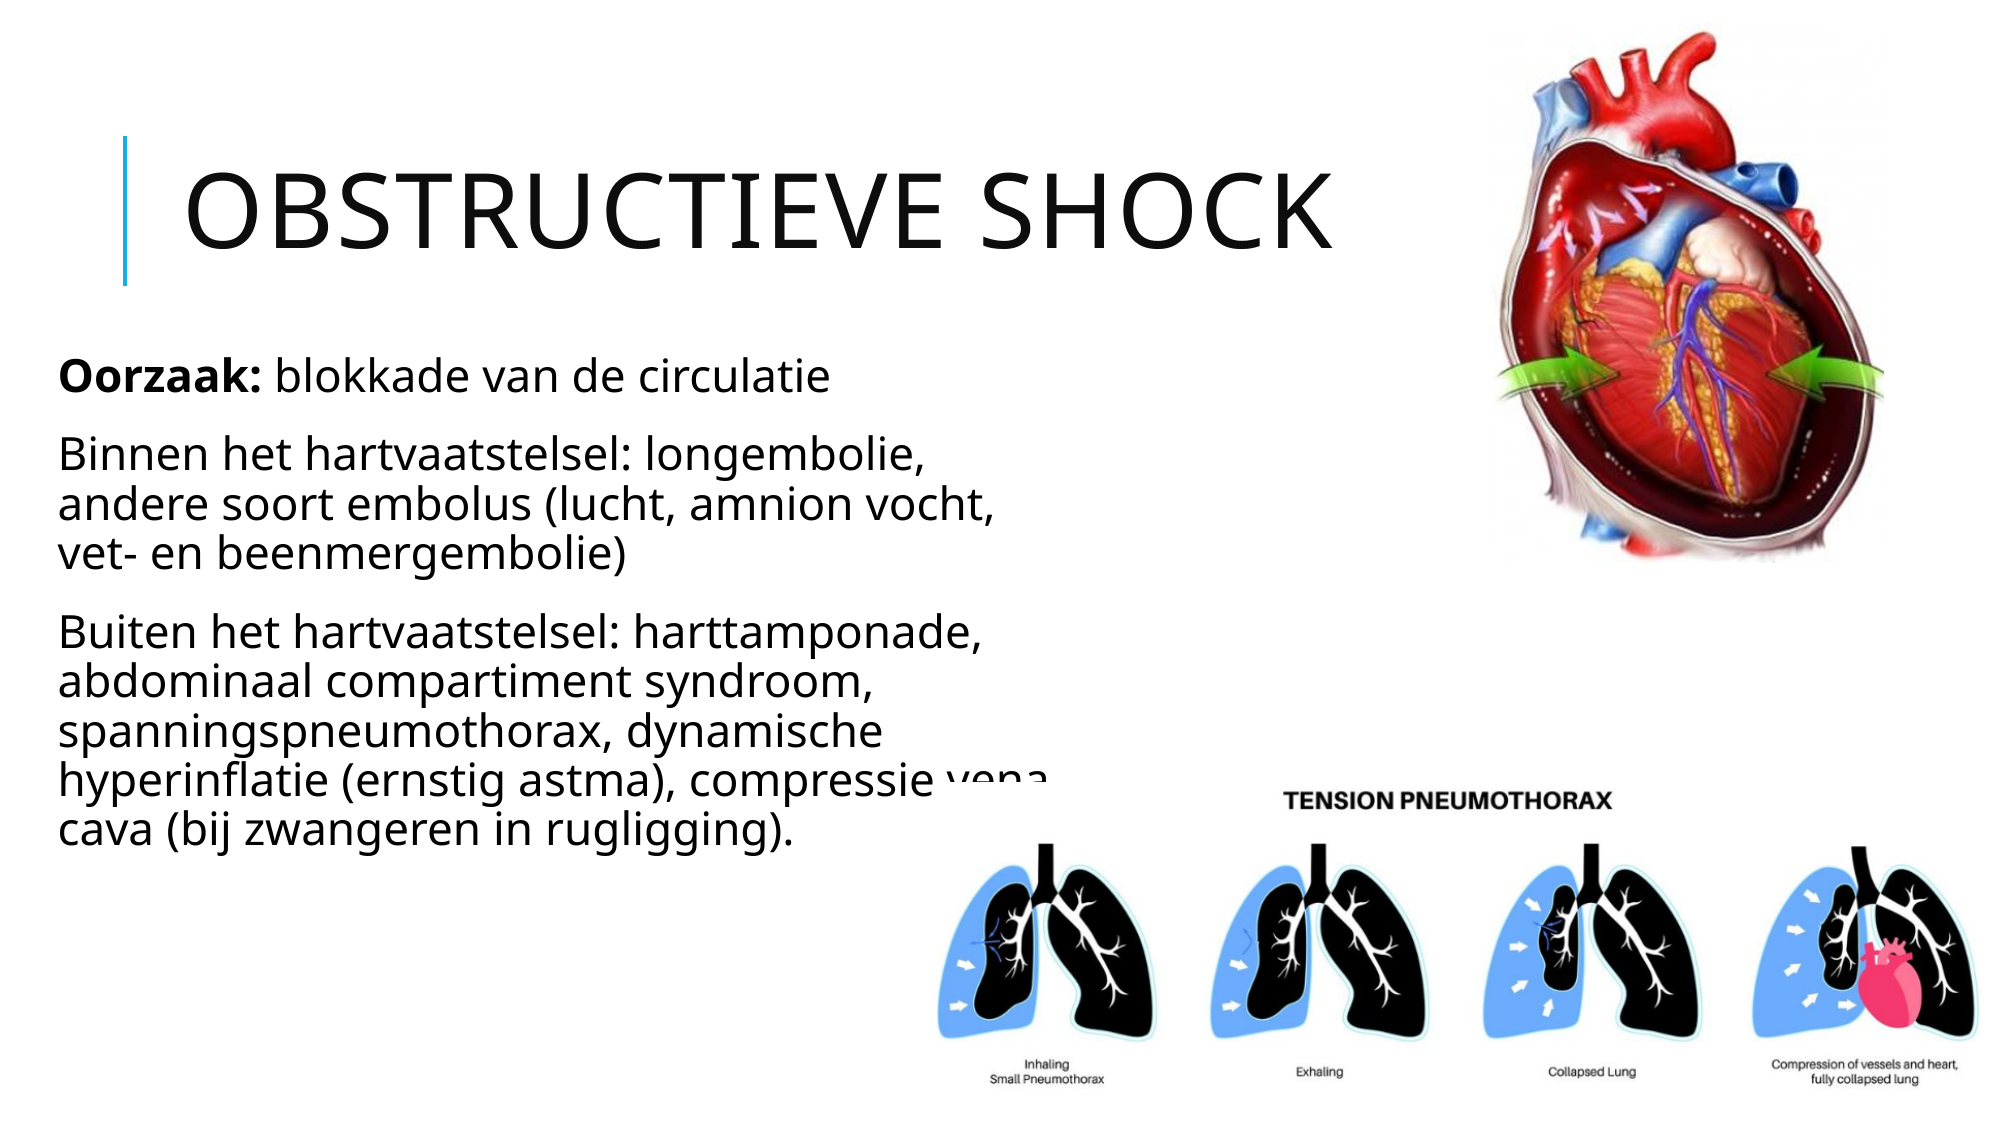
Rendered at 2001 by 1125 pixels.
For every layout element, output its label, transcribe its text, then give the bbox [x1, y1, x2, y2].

list Oorzaak: blokkade van de circulatie Binnen het hartvaatstelsel: longembolie, andere soort embolus (lucht, amnion vocht, vet- en beenmergembolie) Buiten het hartvaatstelsel: harttamponade, abdominaal compartiment syndroom, spanningspneumothorax, dynamische hyperinflatie (ernstig astma), compressie vena cava (bij zwangeren in rugligging). [35, 345, 1079, 1006]
picture [1488, 23, 1894, 563]
title obstructieve shock [168, 96, 1481, 342]
picture [937, 782, 1981, 1111]
